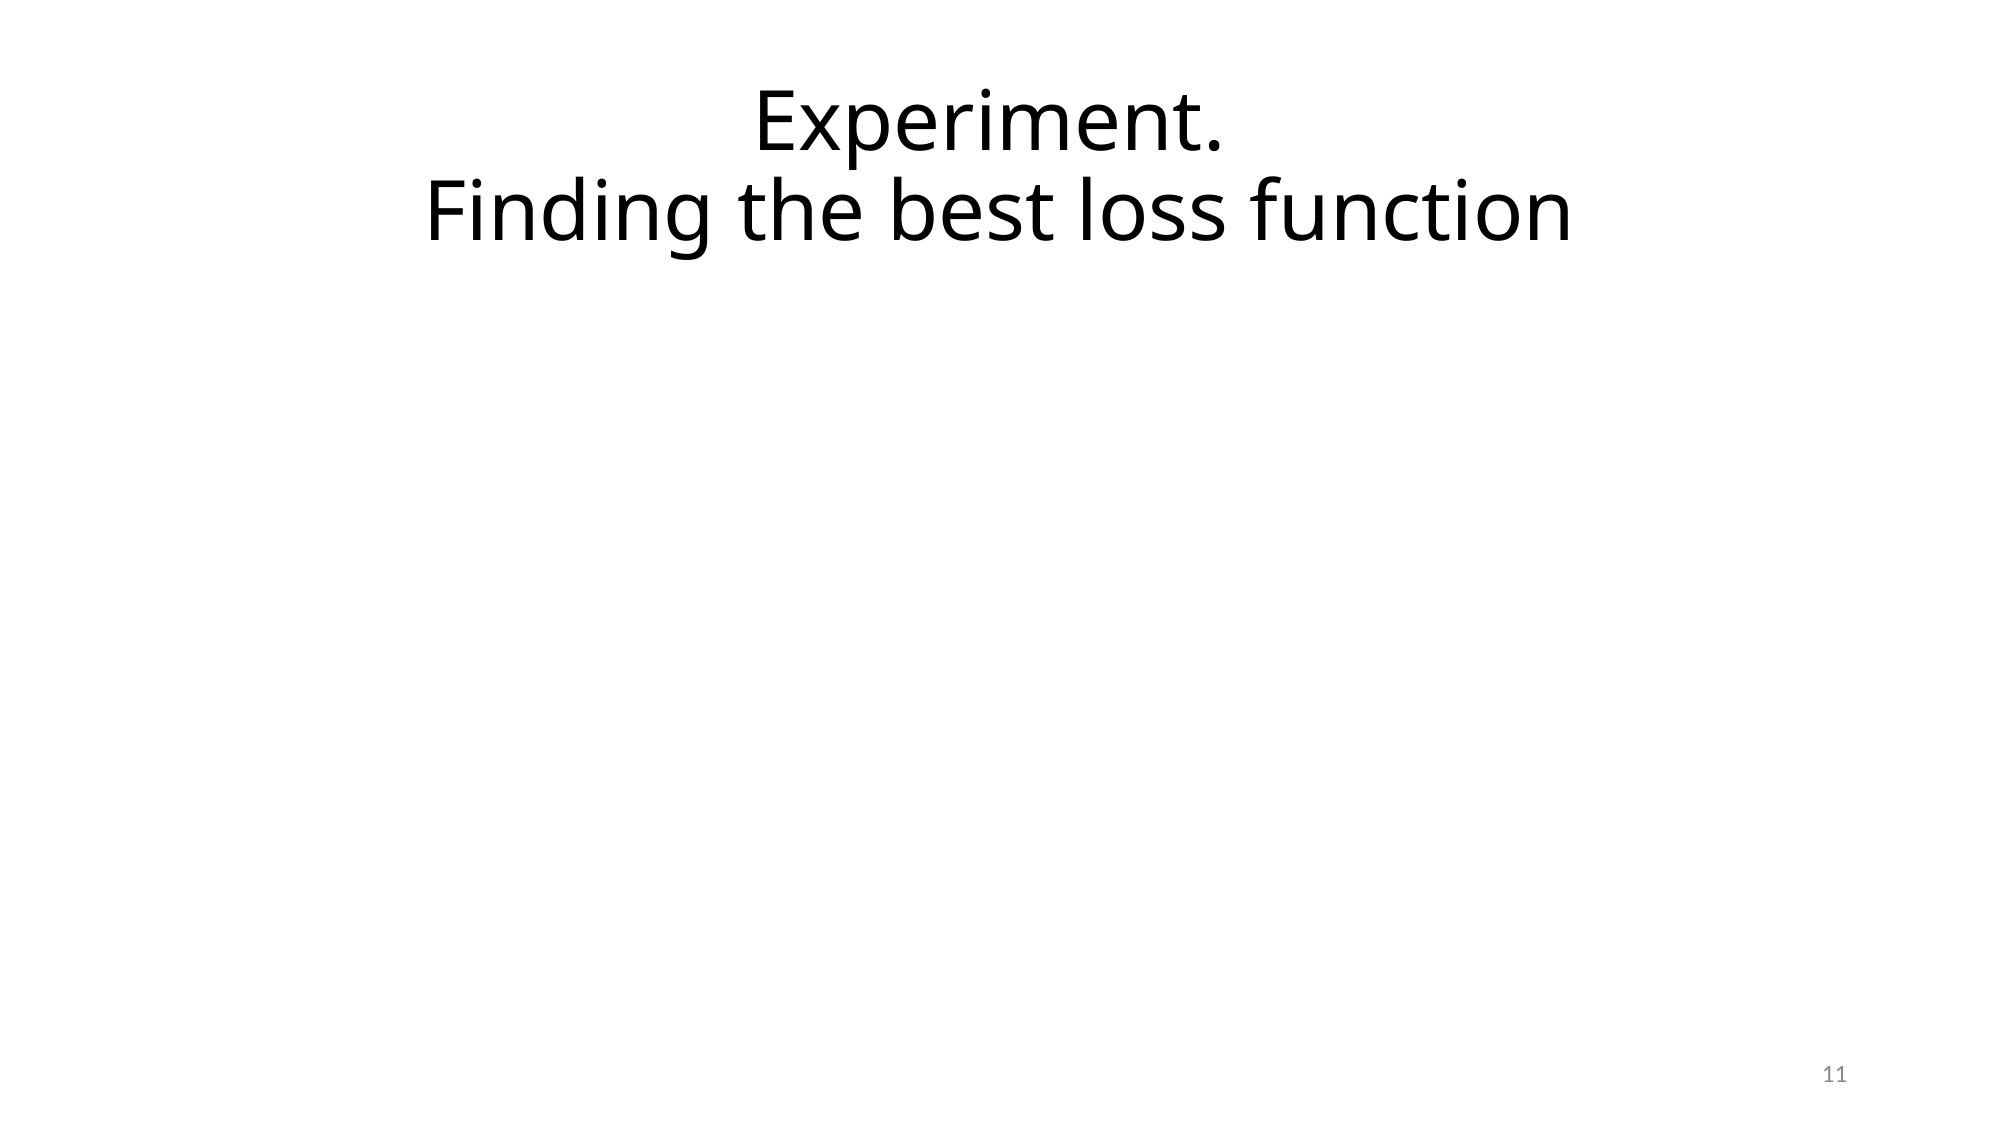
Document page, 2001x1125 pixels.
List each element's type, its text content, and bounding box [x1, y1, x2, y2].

slide_number 11 [1412, 1042, 1863, 1103]
title Experiment. Finding the best loss function [137, 59, 1863, 278]
